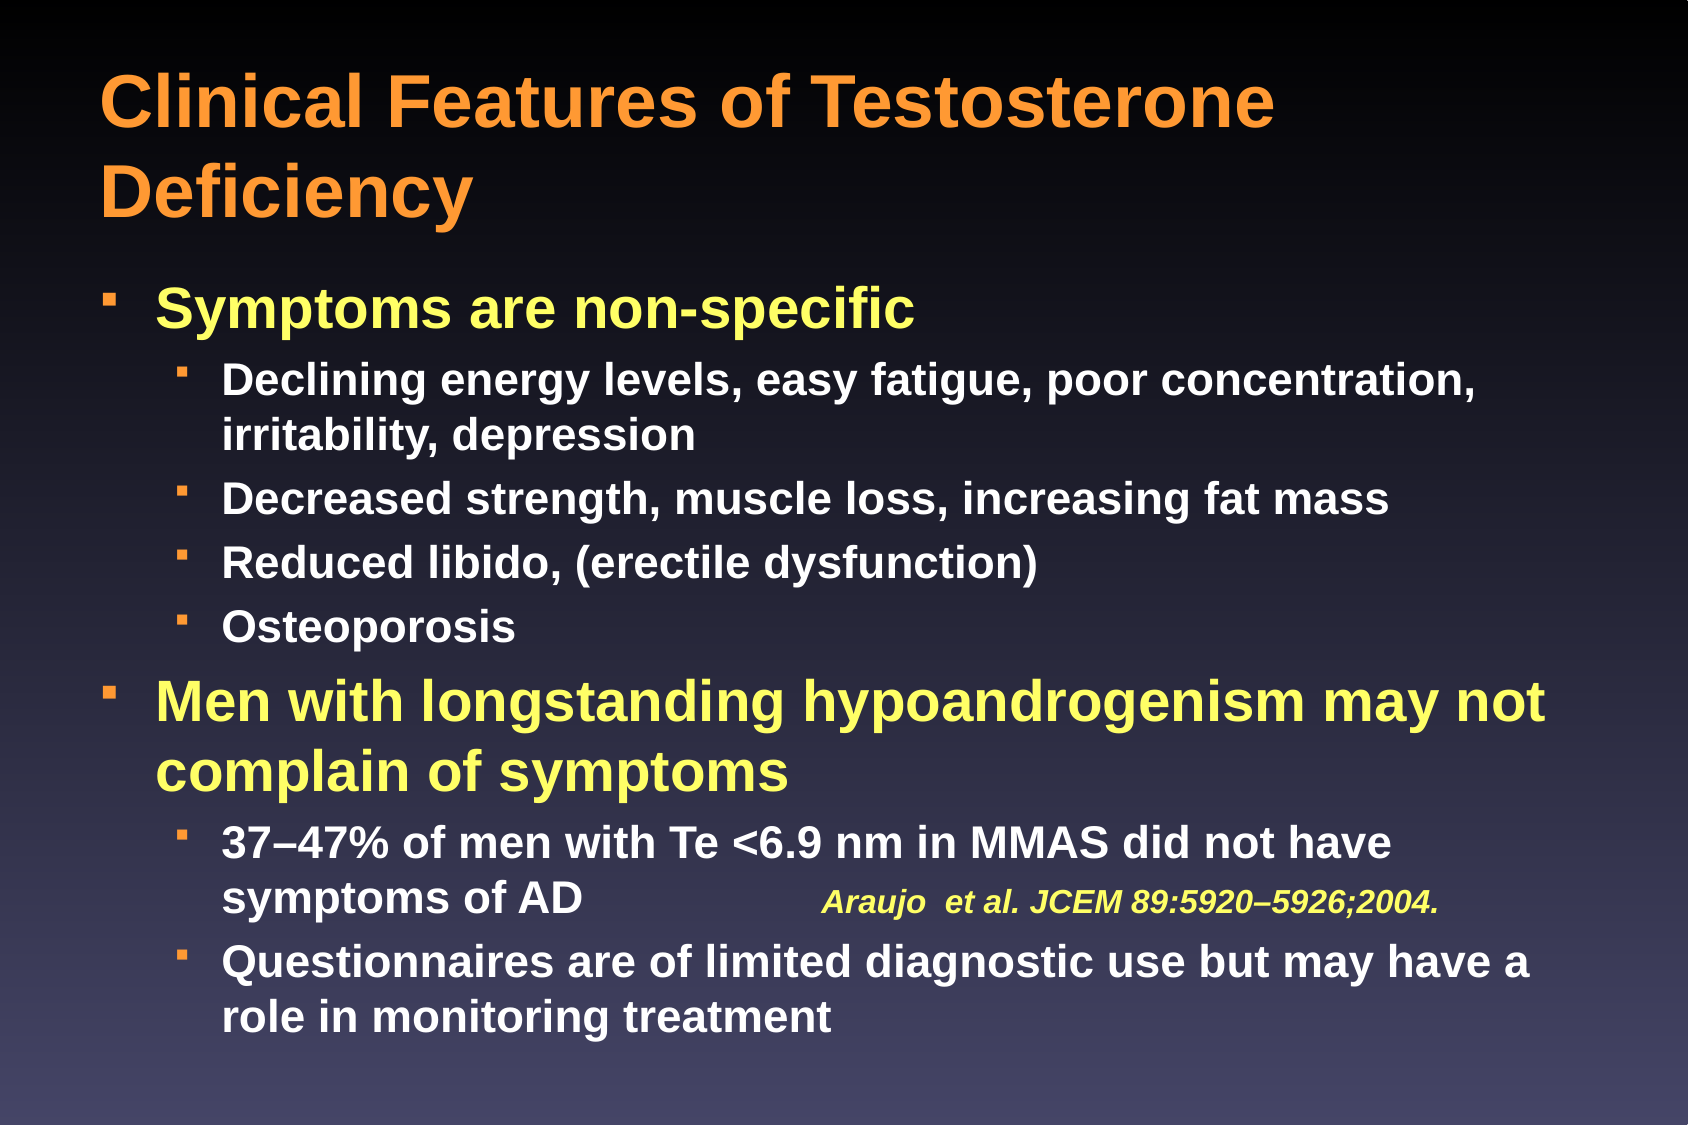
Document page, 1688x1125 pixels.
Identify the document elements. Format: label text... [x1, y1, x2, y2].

title Clinical Features of Testosterone Deficiency [84, 45, 1604, 233]
list Symptoms are non-specific Declining energy levels, easy fatigue, poor concentration, irritability, depression Decreased strength, muscle loss, increasing fat mass Reduced libido, (erectile dysfunction) Osteoporosis Men with longstanding hypoandrogenism may not complain of symptoms 37–47% of men with Te <6.9 nm in MMAS did not have symptoms of AD Araujo et al. JCEM 89:5920–5926;2004. Questionnaires are of limited diagnostic use but may have a role in monitoring treatment [84, 262, 1604, 1005]
